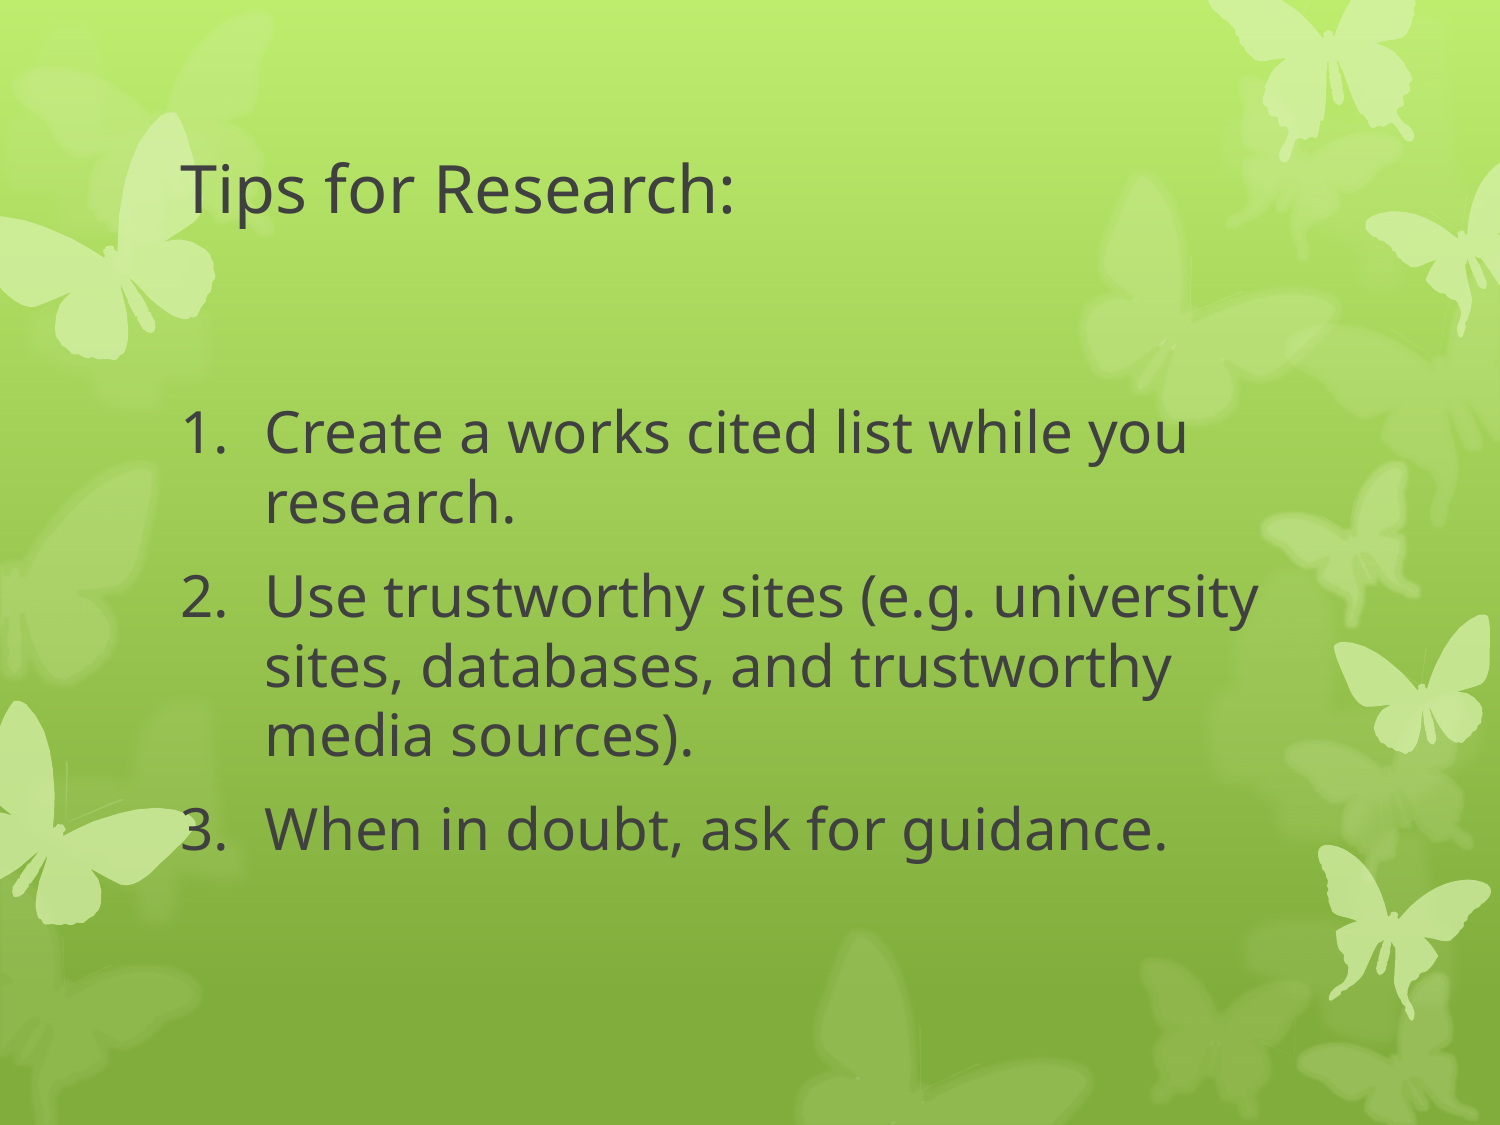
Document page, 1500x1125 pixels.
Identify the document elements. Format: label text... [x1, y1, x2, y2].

list Create a works cited list while you research. Use trustworthy sites (e.g. university sites, databases, and trustworthy media sources). When in doubt, ask for guidance. [165, 296, 1335, 962]
title Tips for Research: [165, 110, 1335, 263]
